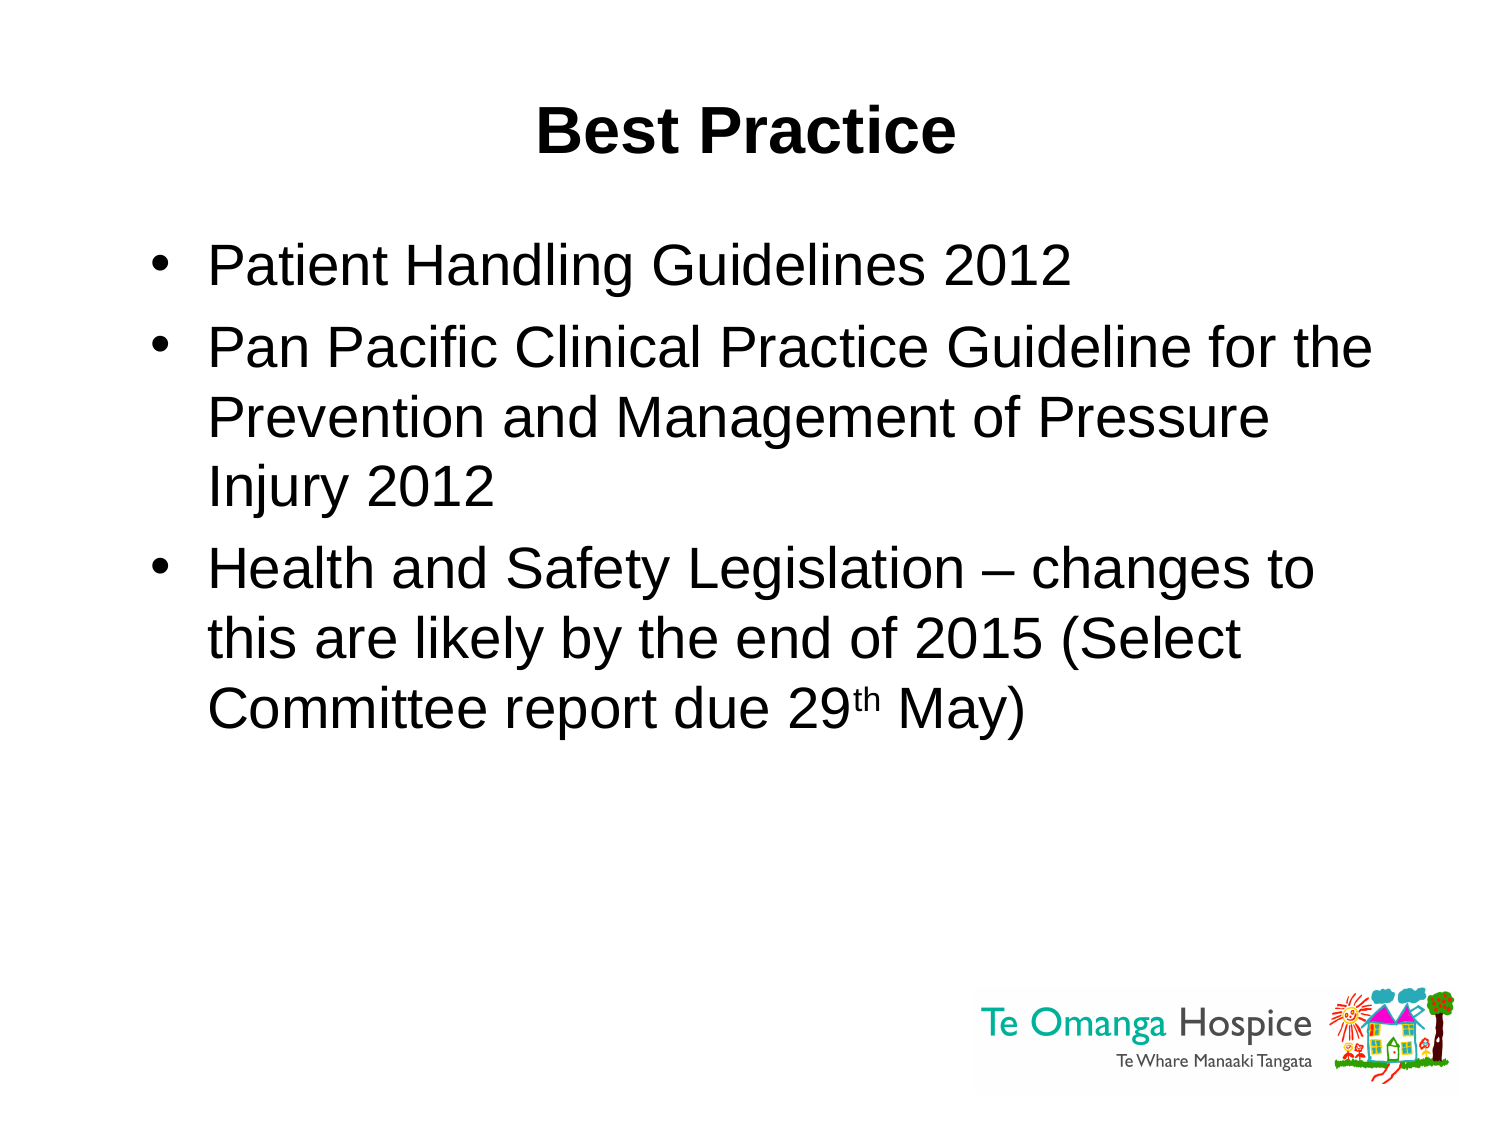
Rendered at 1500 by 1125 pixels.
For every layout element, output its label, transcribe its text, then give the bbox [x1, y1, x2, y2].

title Best Practice [88, 45, 1424, 209]
list Patient Handling Guidelines 2012 Pan Pacific Clinical Practice Guideline for the Prevention and Management of Pressure Injury 2012 Health and Safety Legislation – changes to this are likely by the end of 2015 (Select Committee report due 29th May) [135, 219, 1400, 963]
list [974, 987, 1459, 1095]
